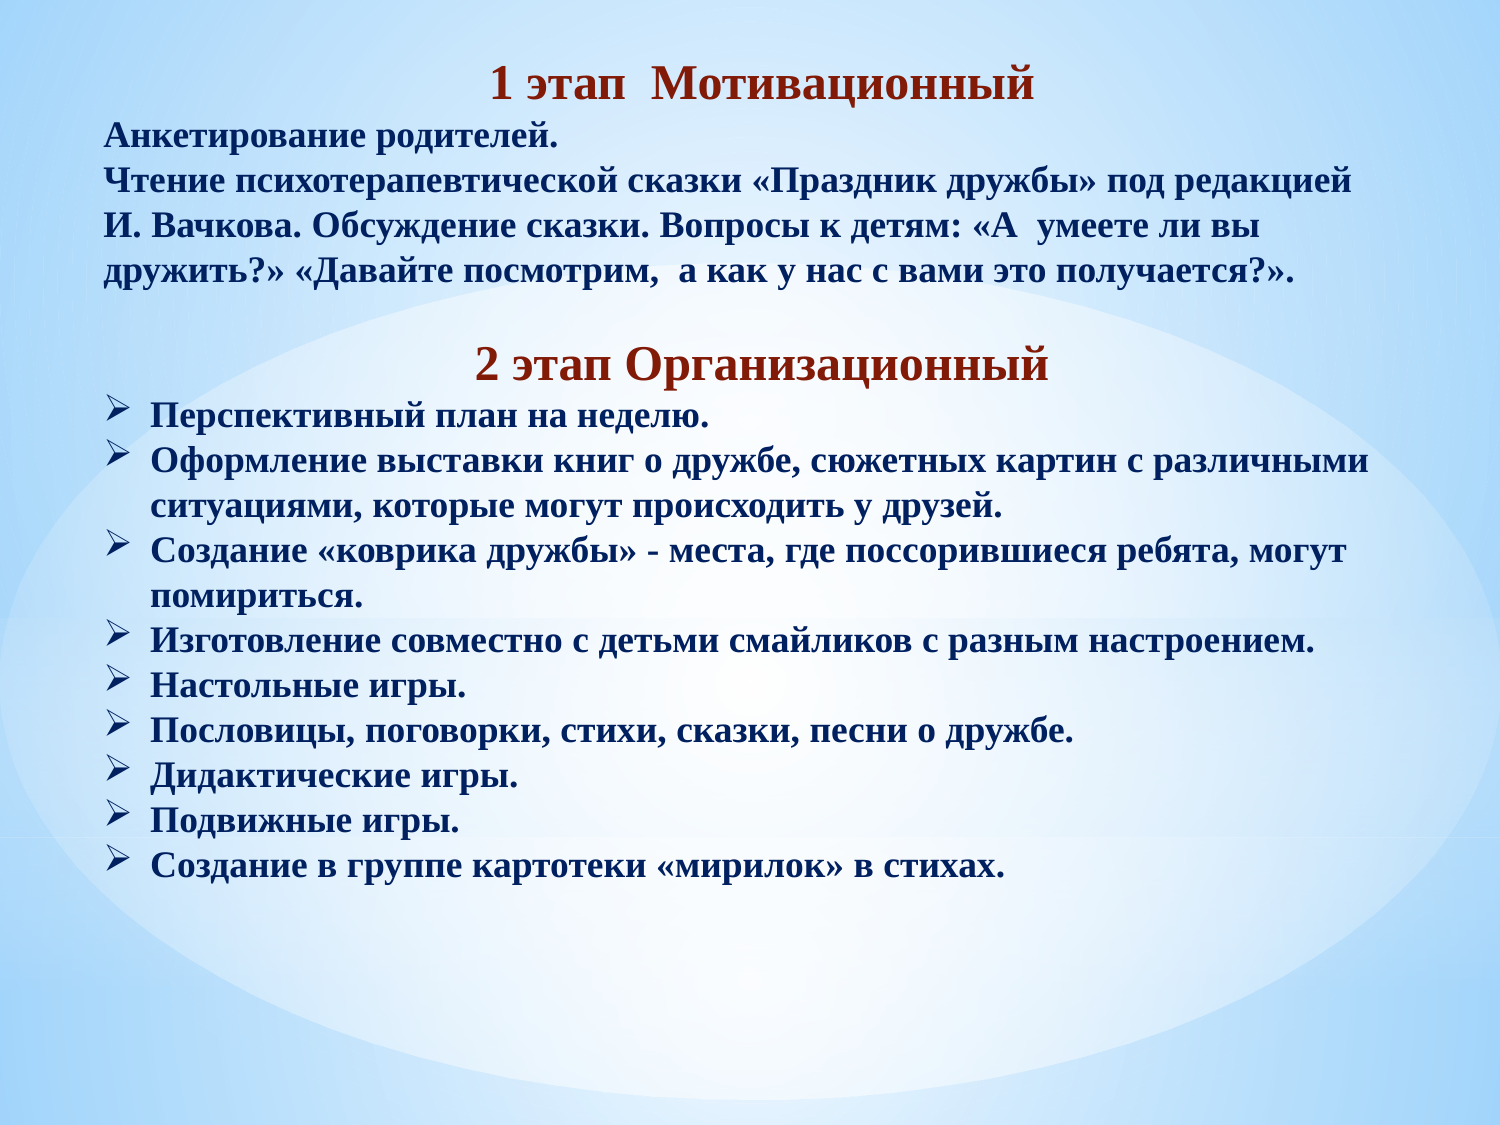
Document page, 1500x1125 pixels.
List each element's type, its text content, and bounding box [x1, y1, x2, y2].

text_box 1 этап Мотивационный Анкетирование родителей. Чтение психотерапевтической сказки «Праздник дружбы» под редакцией И. Вачкова. Обсуждение сказки. Вопросы к детям: «А умеете ли вы дружить?» «Давайте посмотрим, а как у нас с вами это получается?». 2 этап Организационный Перспективный план на неделю. Оформление выставки книг о дружбе, сюжетных картин с различными ситуациями, которые могут происходить у друзей. Создание «коврика дружбы» - места, где поссорившиеся ребята, могут помириться. Изготовление совместно с детьми смайликов с разным настроением. Настольные игры. Пословицы, поговорки, стихи, сказки, песни о дружбе. Дидактические игры. Подвижные игры. Создание в группе картотеки «мирилок» в стихах. [88, 42, 1436, 938]
